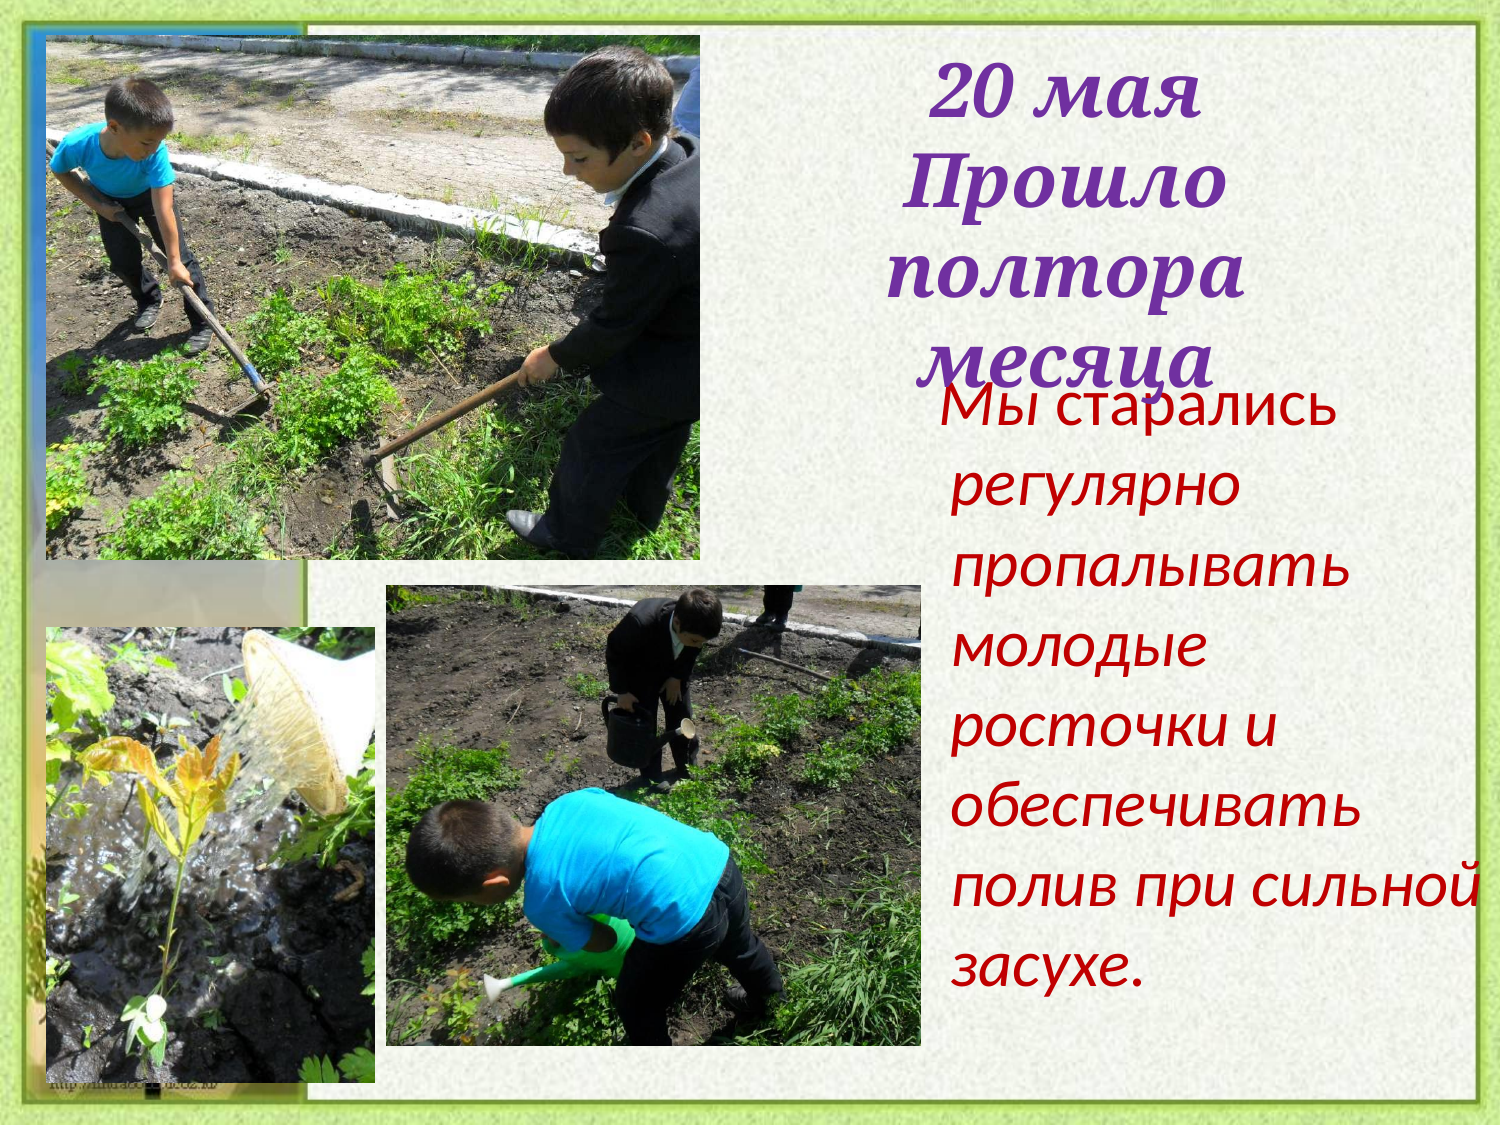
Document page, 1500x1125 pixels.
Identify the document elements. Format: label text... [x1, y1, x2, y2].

picture [0, 0, 1500, 1125]
list Мы старались регулярно пропалывать молодые росточки и обеспечивать полив при сильной засухе. [878, 351, 1500, 1032]
text_box 20 мая Прошло полтора месяца [714, 35, 1418, 410]
